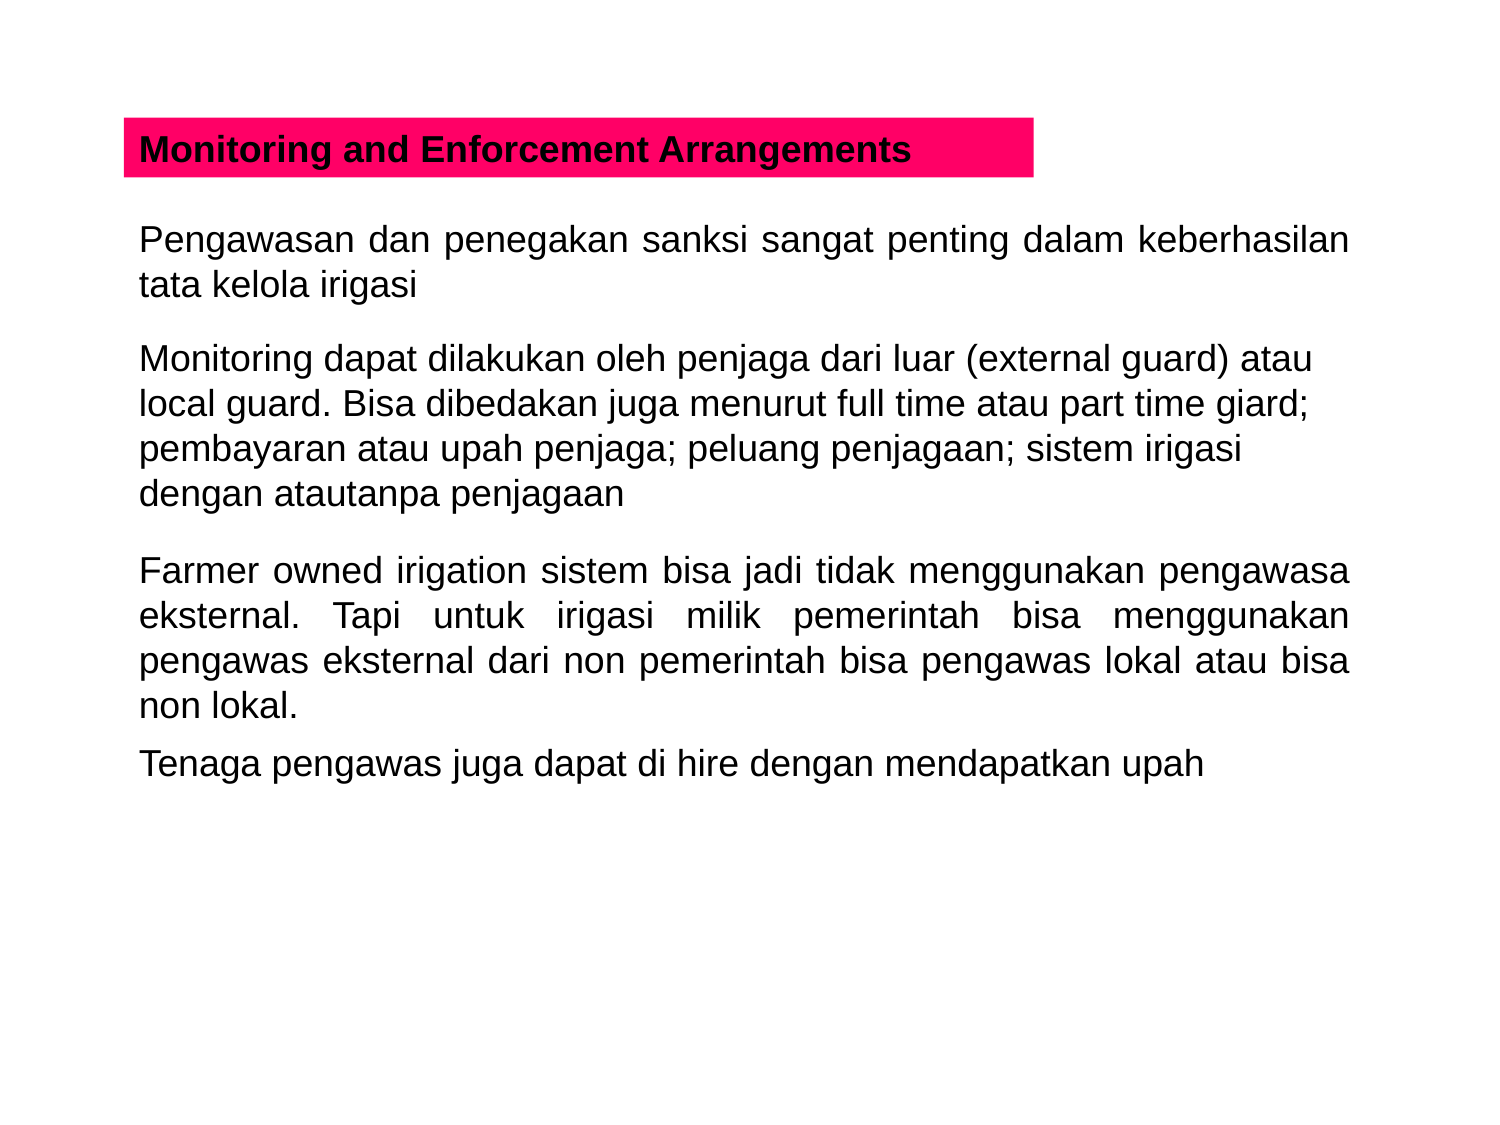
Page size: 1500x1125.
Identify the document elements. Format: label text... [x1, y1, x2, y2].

text_box Monitoring dapat dilakukan oleh penjaga dari luar (external guard) atau local guard. Bisa dibedakan juga menurut full time atau part time giard; pembayaran atau upah penjaga; peluang penjagaan; sistem irigasi dengan atautanpa penjagaan [123, 326, 1329, 521]
text_box Pengawasan dan penegakan sanksi sangat penting dalam keberhasilan tata kelola irigasi [124, 207, 1365, 313]
text_box Farmer owned irigation sistem bisa jadi tidak menggunakan pengawasa eksternal. Tapi untuk irigasi milik pemerintah bisa menggunakan pengawas eksternal dari non pemerintah bisa pengawas lokal atau bisa non lokal. Tenaga pengawas juga dapat di hire dengan mendapatkan upah [123, 538, 1365, 791]
text_box Monitoring and Enforcement Arrangements [123, 117, 1034, 178]
